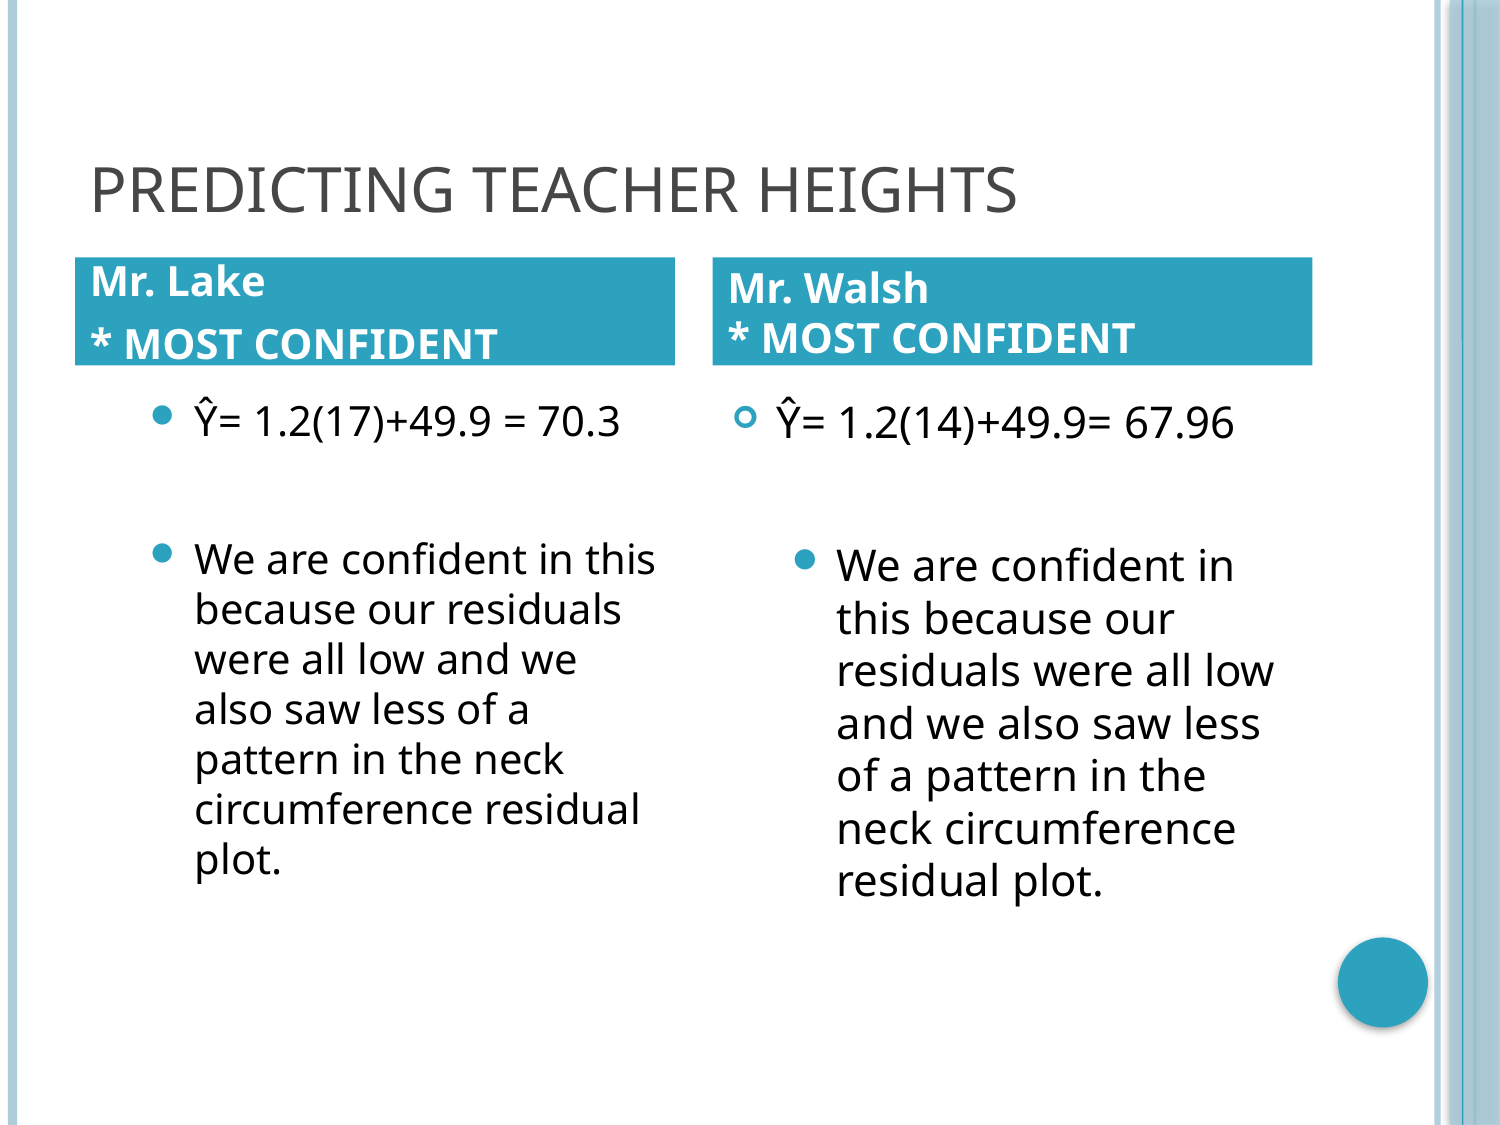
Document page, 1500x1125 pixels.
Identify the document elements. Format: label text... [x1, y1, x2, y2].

list Ŷ= 1.2(17)+49.9 = 70.3 We are confident in this because our residuals were all low and we also saw less of a pattern in the neck circumference residual plot. [75, 387, 675, 1025]
title Predicting Teacher Heights [75, 44, 1313, 233]
list Mr. Walsh * MOST CONFIDENT [712, 257, 1313, 366]
list Ŷ= 1.2(14)+49.9= 67.96 We are confident in this because our residuals were all low and we also saw less of a pattern in the neck circumference residual plot. [717, 387, 1318, 1025]
list Mr. Lake * MOST CONFIDENT [75, 257, 675, 366]
